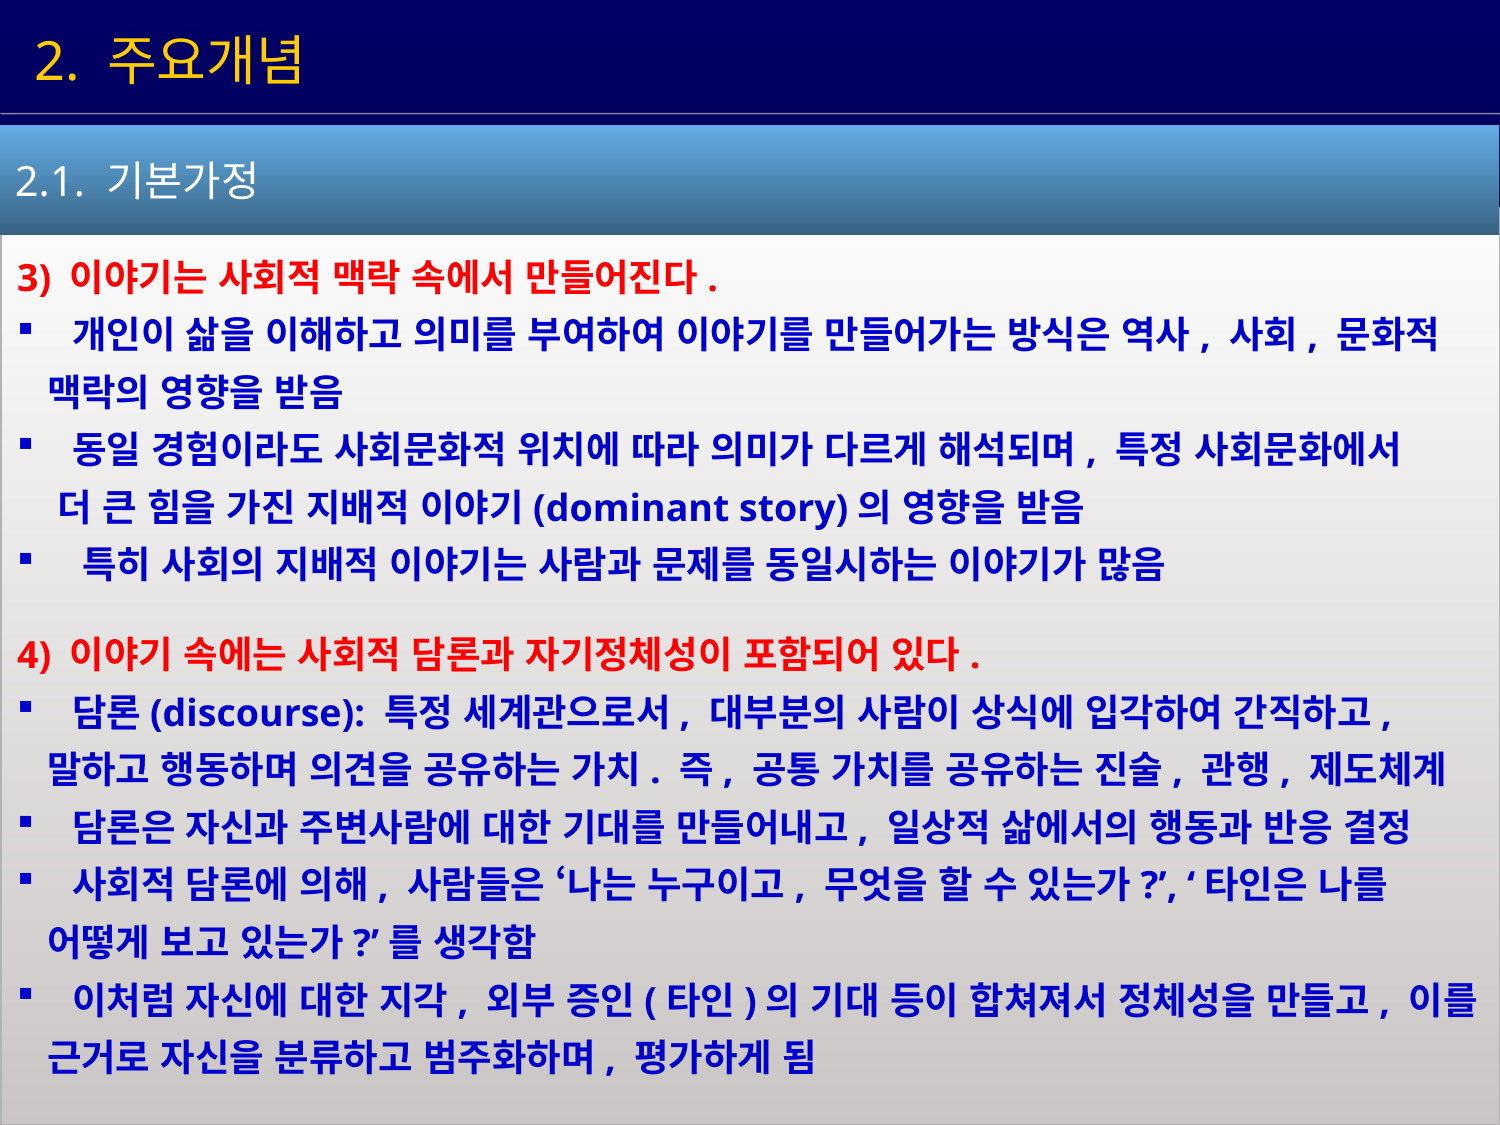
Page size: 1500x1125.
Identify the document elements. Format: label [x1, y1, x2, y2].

text_box [0, 18, 1500, 1125]
